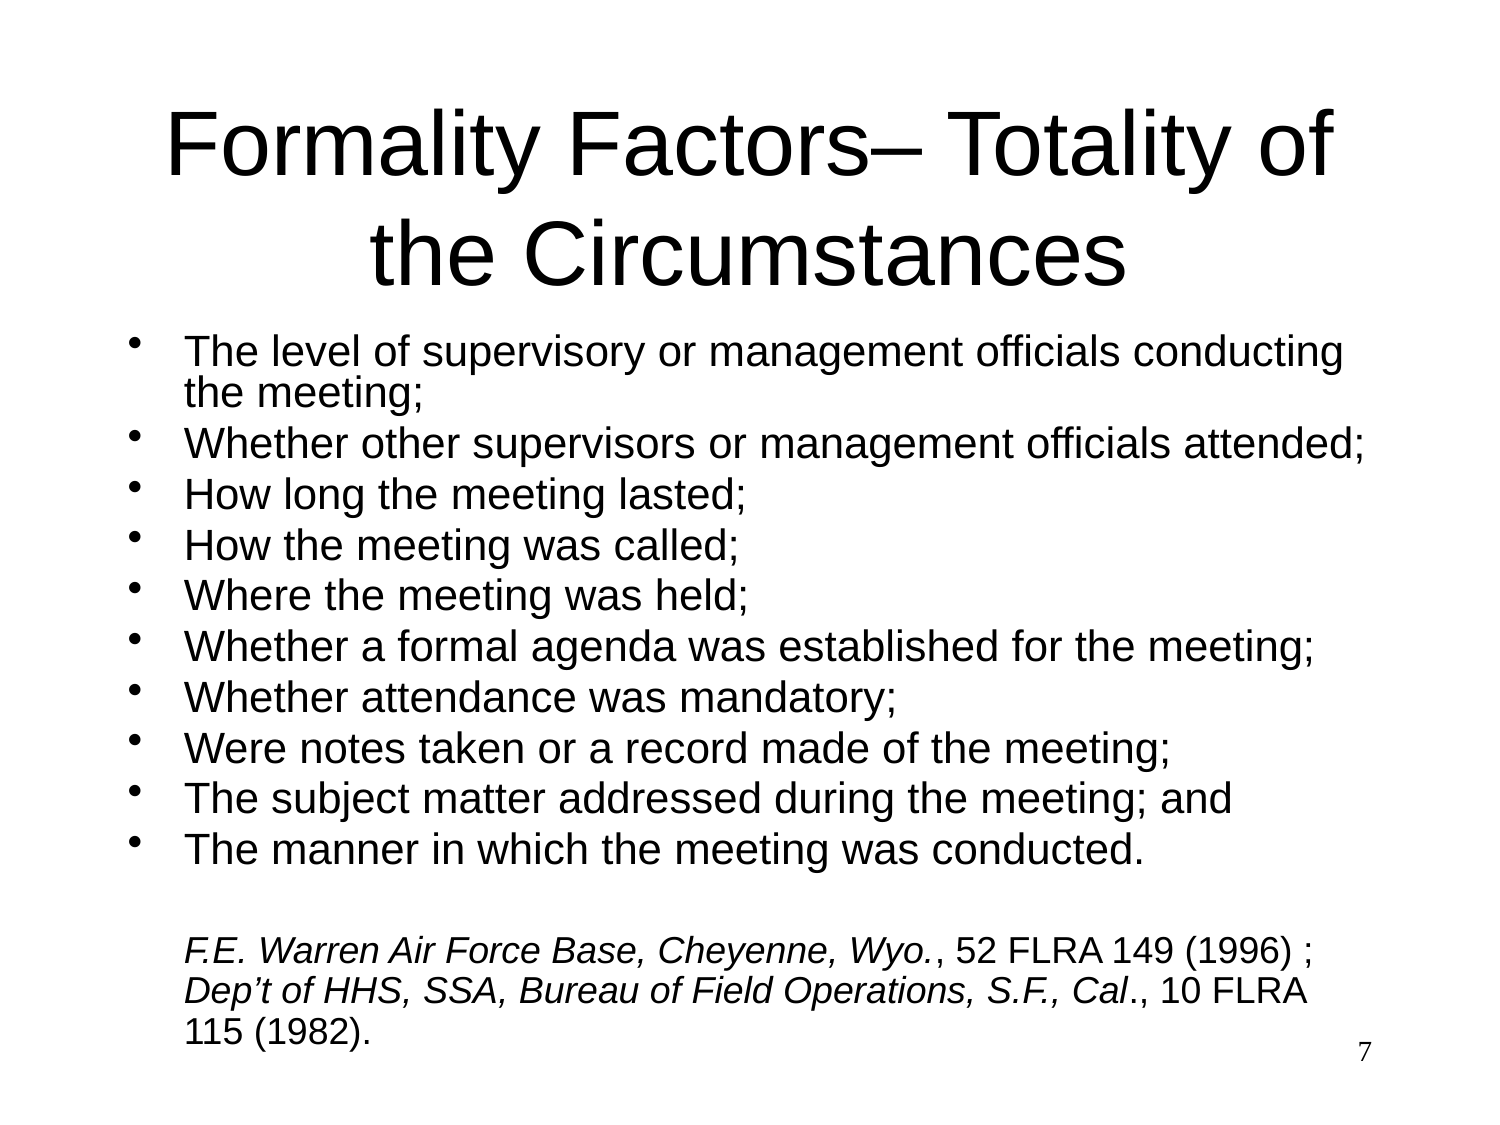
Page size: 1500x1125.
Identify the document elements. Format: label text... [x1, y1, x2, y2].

slide_number 7 [1074, 1024, 1388, 1101]
title Formality Factors– Totality of the Circumstances [112, 99, 1388, 288]
list The level of supervisory or management officials conducting the meeting; Whether other supervisors or management officials attended; How long the meeting lasted; How the meeting was called; Where the meeting was held; Whether a formal agenda was established for the meeting; Whether attendance was mandatory; Were notes taken or a record made of the meeting; The subject matter addressed during the meeting; and The manner in which the meeting was conducted. F.E. Warren Air Force Base, Cheyenne, Wyo., 52 FLRA 149 (1996) ; Dep’t of HHS, SSA, Bureau of Field Operations, S.F., Cal., 10 FLRA 115 (1982). [112, 324, 1388, 1088]
